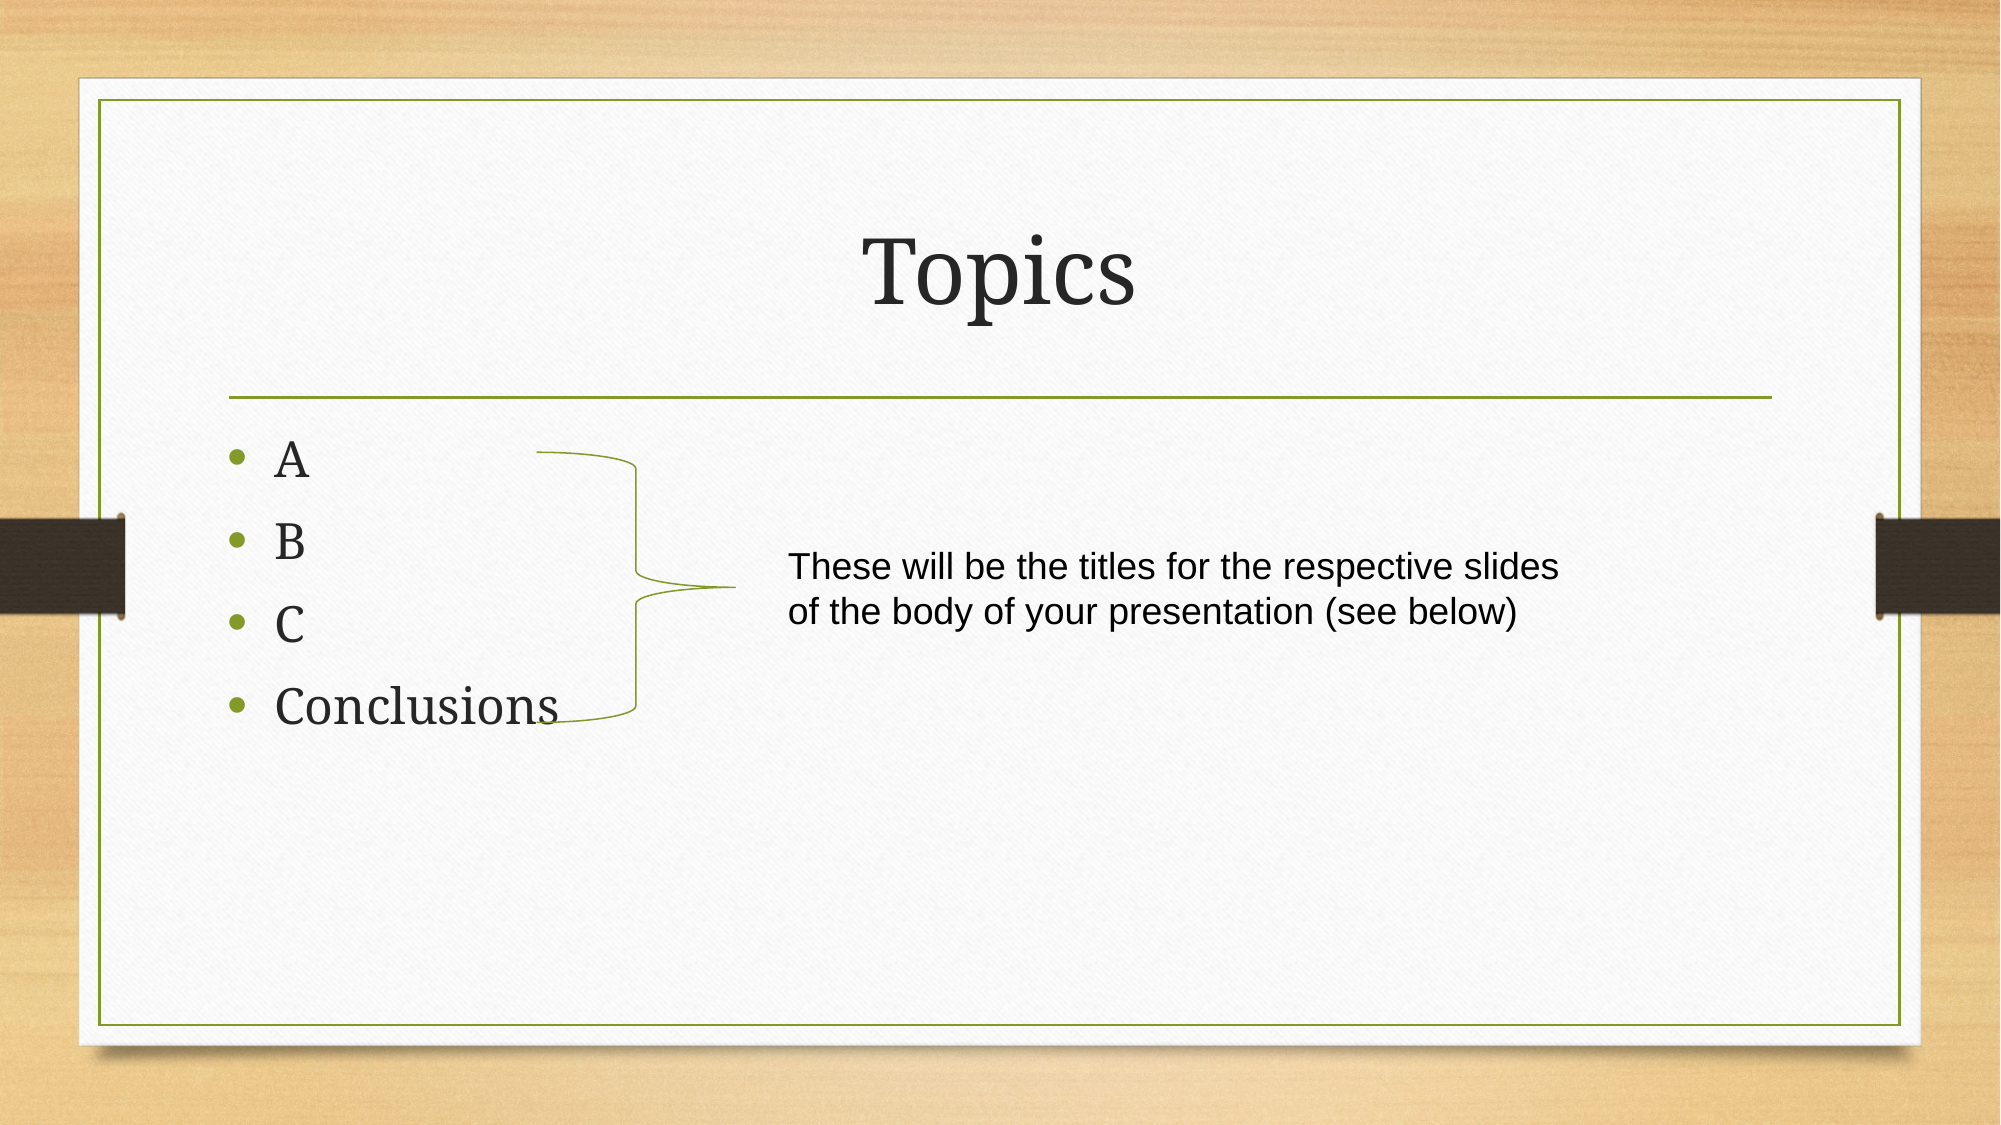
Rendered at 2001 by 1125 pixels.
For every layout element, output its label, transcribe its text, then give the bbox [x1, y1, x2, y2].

title Topics [212, 161, 1788, 375]
text_box [536, 451, 737, 724]
text_box These will be the titles for the respective slides of the body of your presentation (see below) [773, 534, 1598, 640]
picture [0, 0, 2001, 1125]
list A B C Conclusions [212, 419, 1788, 964]
